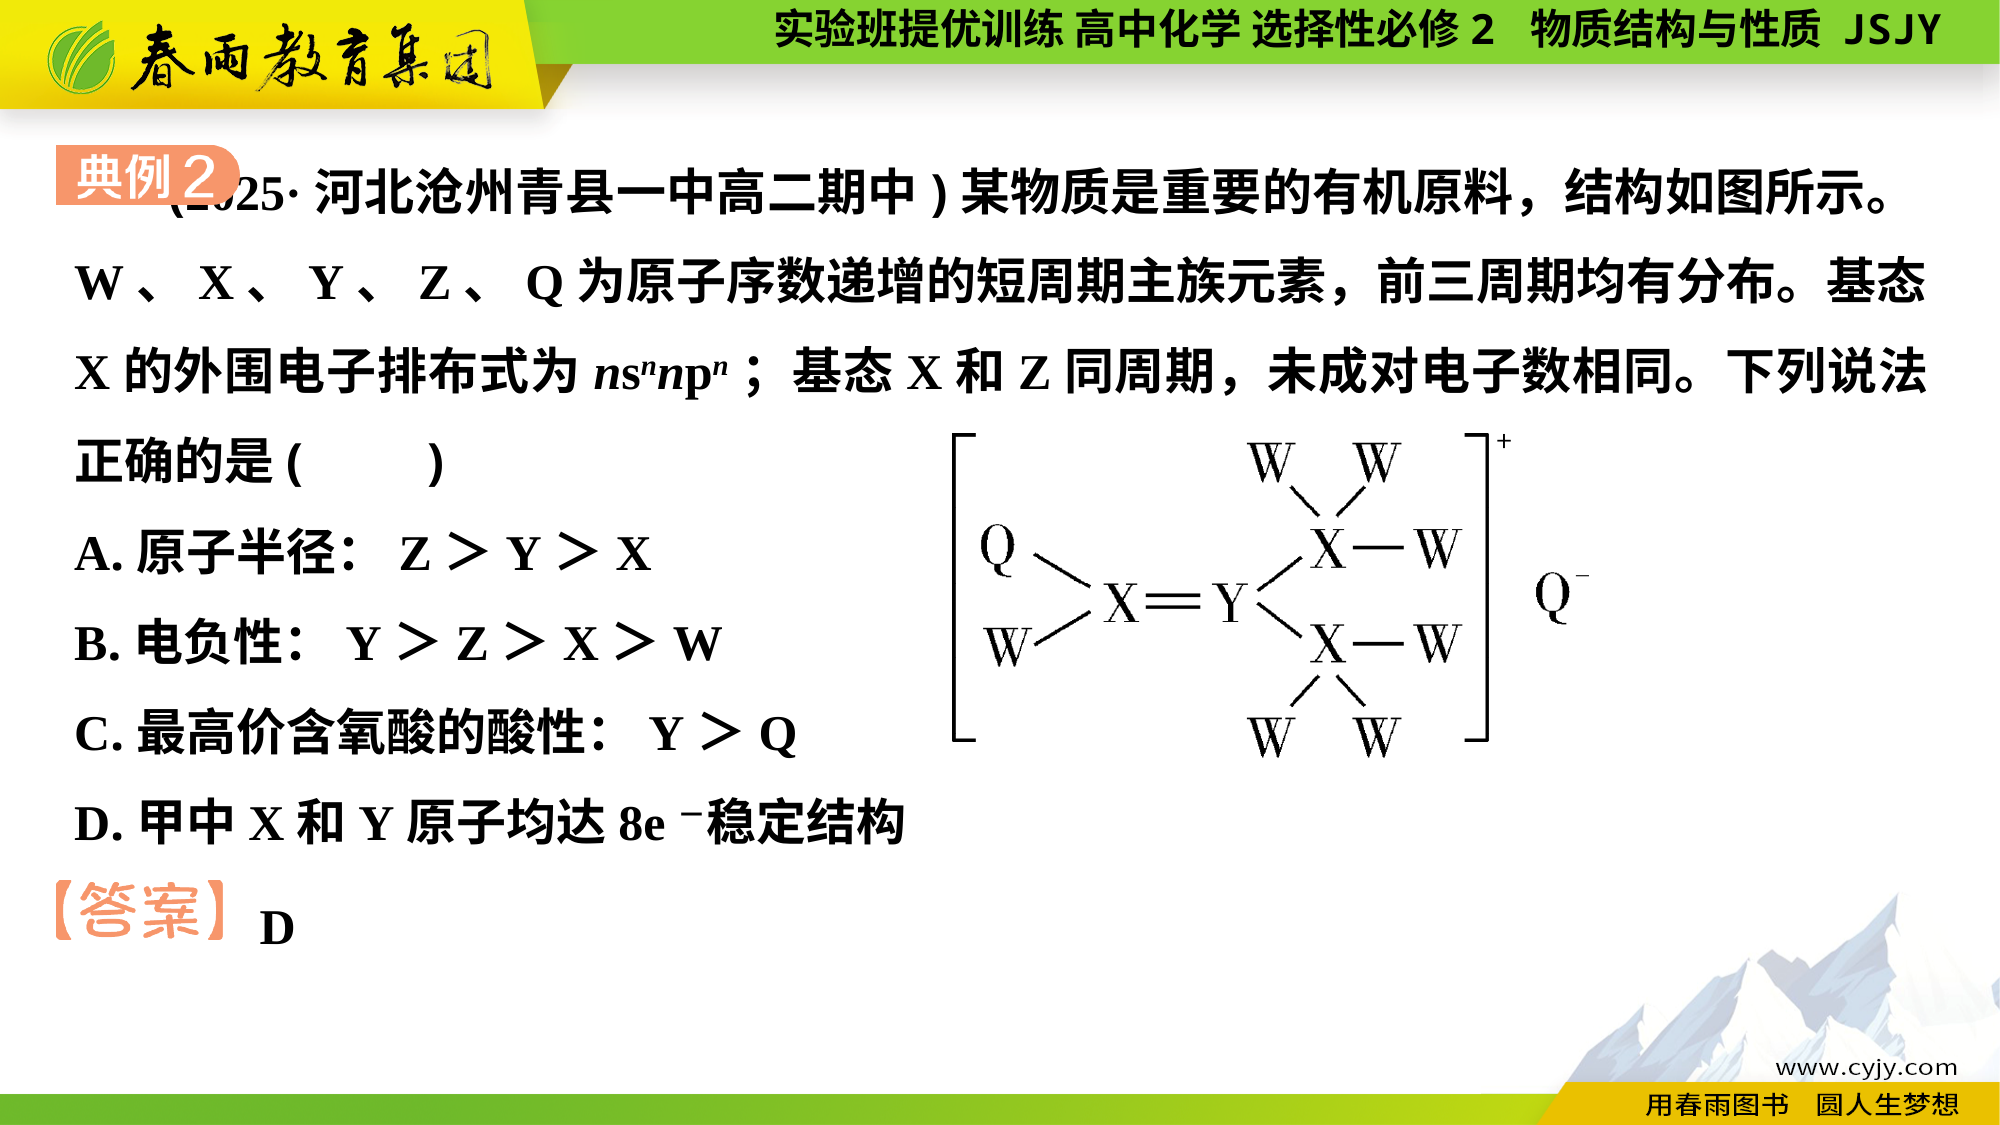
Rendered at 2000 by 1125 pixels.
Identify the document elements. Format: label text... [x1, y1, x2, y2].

list (2025·河北沧州青县一中高二期中)某物质是重要的有机原料，结构如图所示。W、X、Y、Z、Q为原子序数递增的短周期主族元素，前三周期均有分布。基态X的外围电子排布式为nsnnpn；基态X和Z同周期，未成对电子数相同。下列说法正确的是( ) A.原子半径：Z＞Y＞X B.电负性：Y＞Z＞X＞W C.最高价含氧酸的酸性：Y＞Q D.甲中X和Y原子均达8e－稳定结构 [59, 122, 1944, 857]
text_box D [56, 857, 1944, 963]
picture [0, 0, 2000, 1125]
